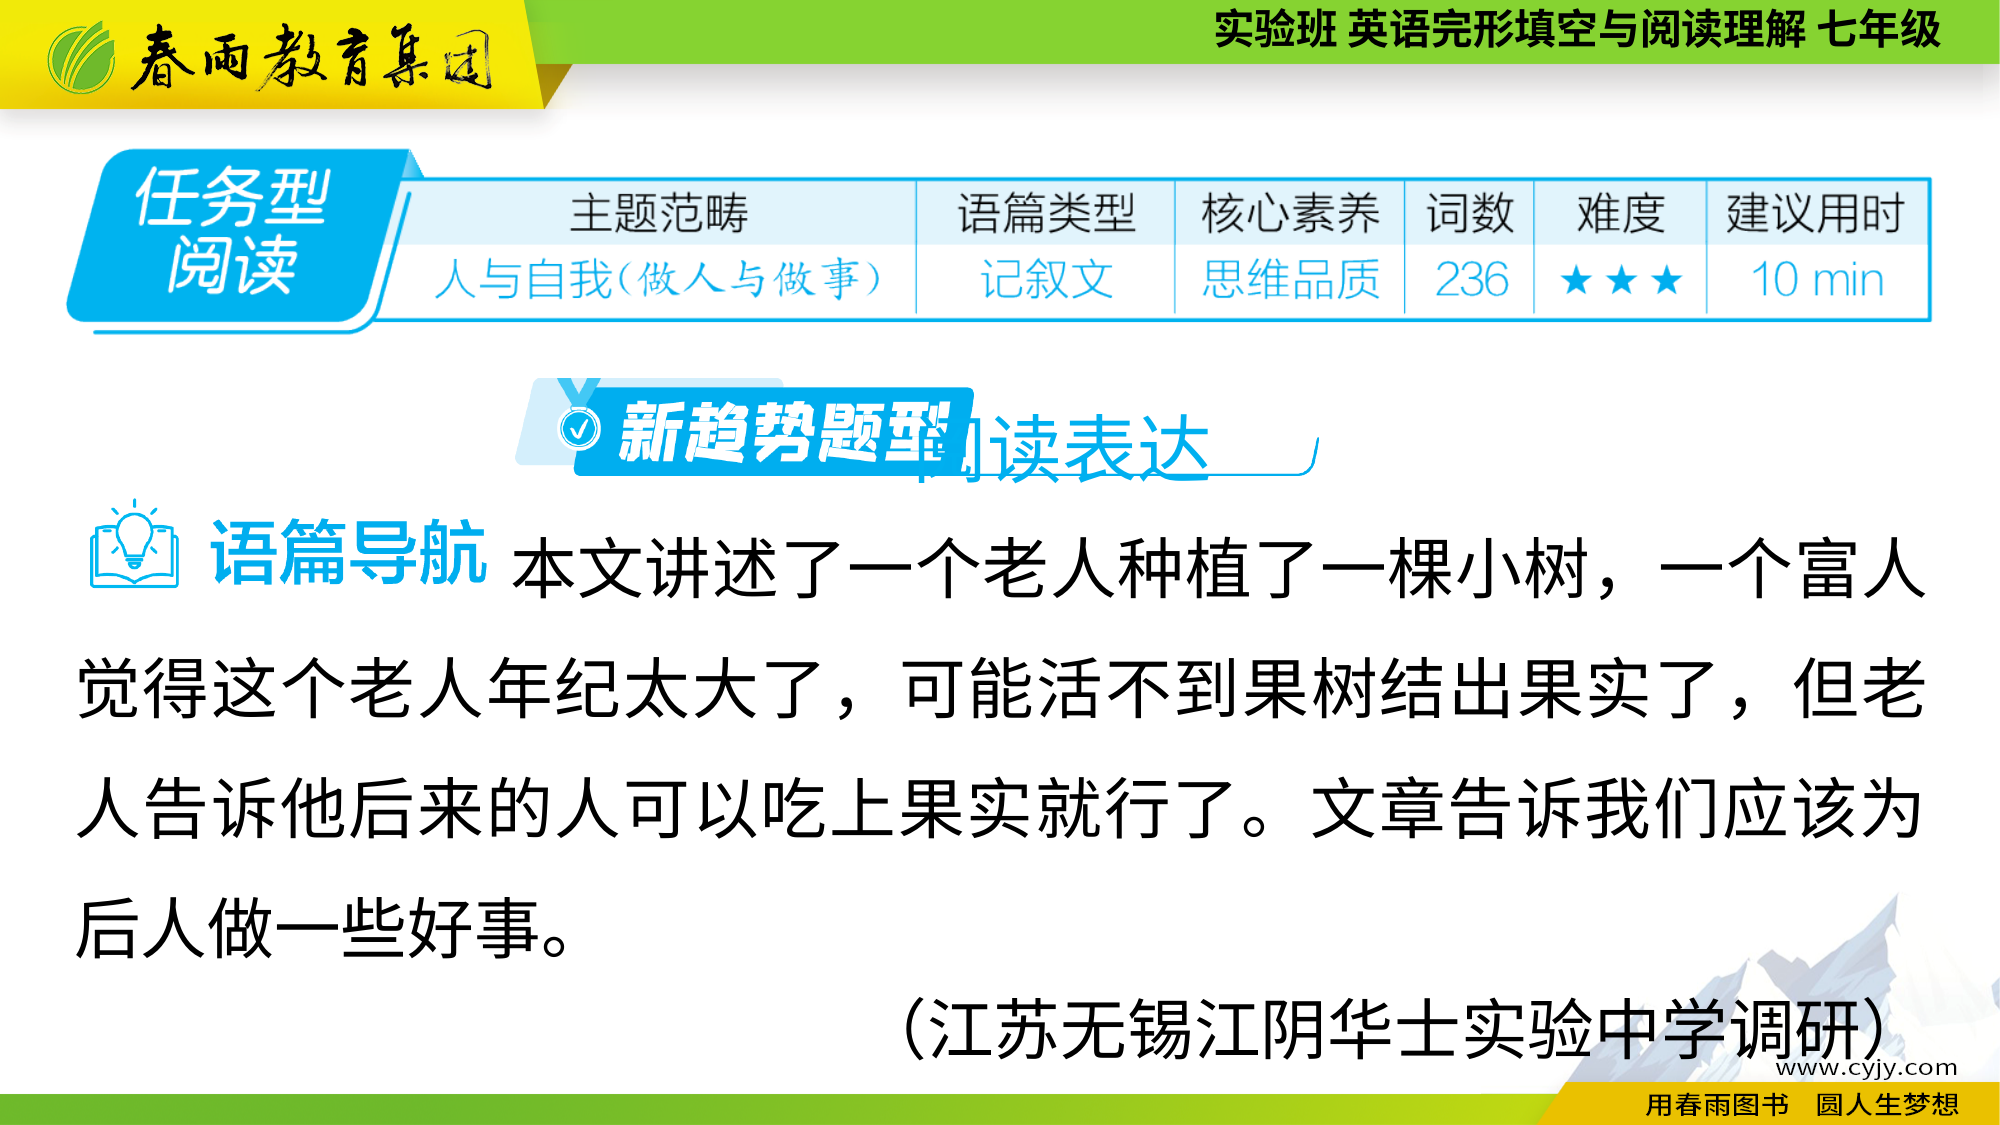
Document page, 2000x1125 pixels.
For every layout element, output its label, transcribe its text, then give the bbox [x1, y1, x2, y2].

list 本文讲述了一个老人种植了一棵小树，一个富人觉得这个老人年纪太大了，可能活不到果树结出果实了，但老人告诉他后来的人可以吃上果实就行了。文章告诉我们应该为后人做一些好事。 [59, 479, 1944, 965]
picture [0, 0, 2000, 1125]
text_box 阅读表达 [59, 355, 1944, 479]
text_box （江苏无锡江阴华士实验中学调研） [692, 940, 1944, 1076]
